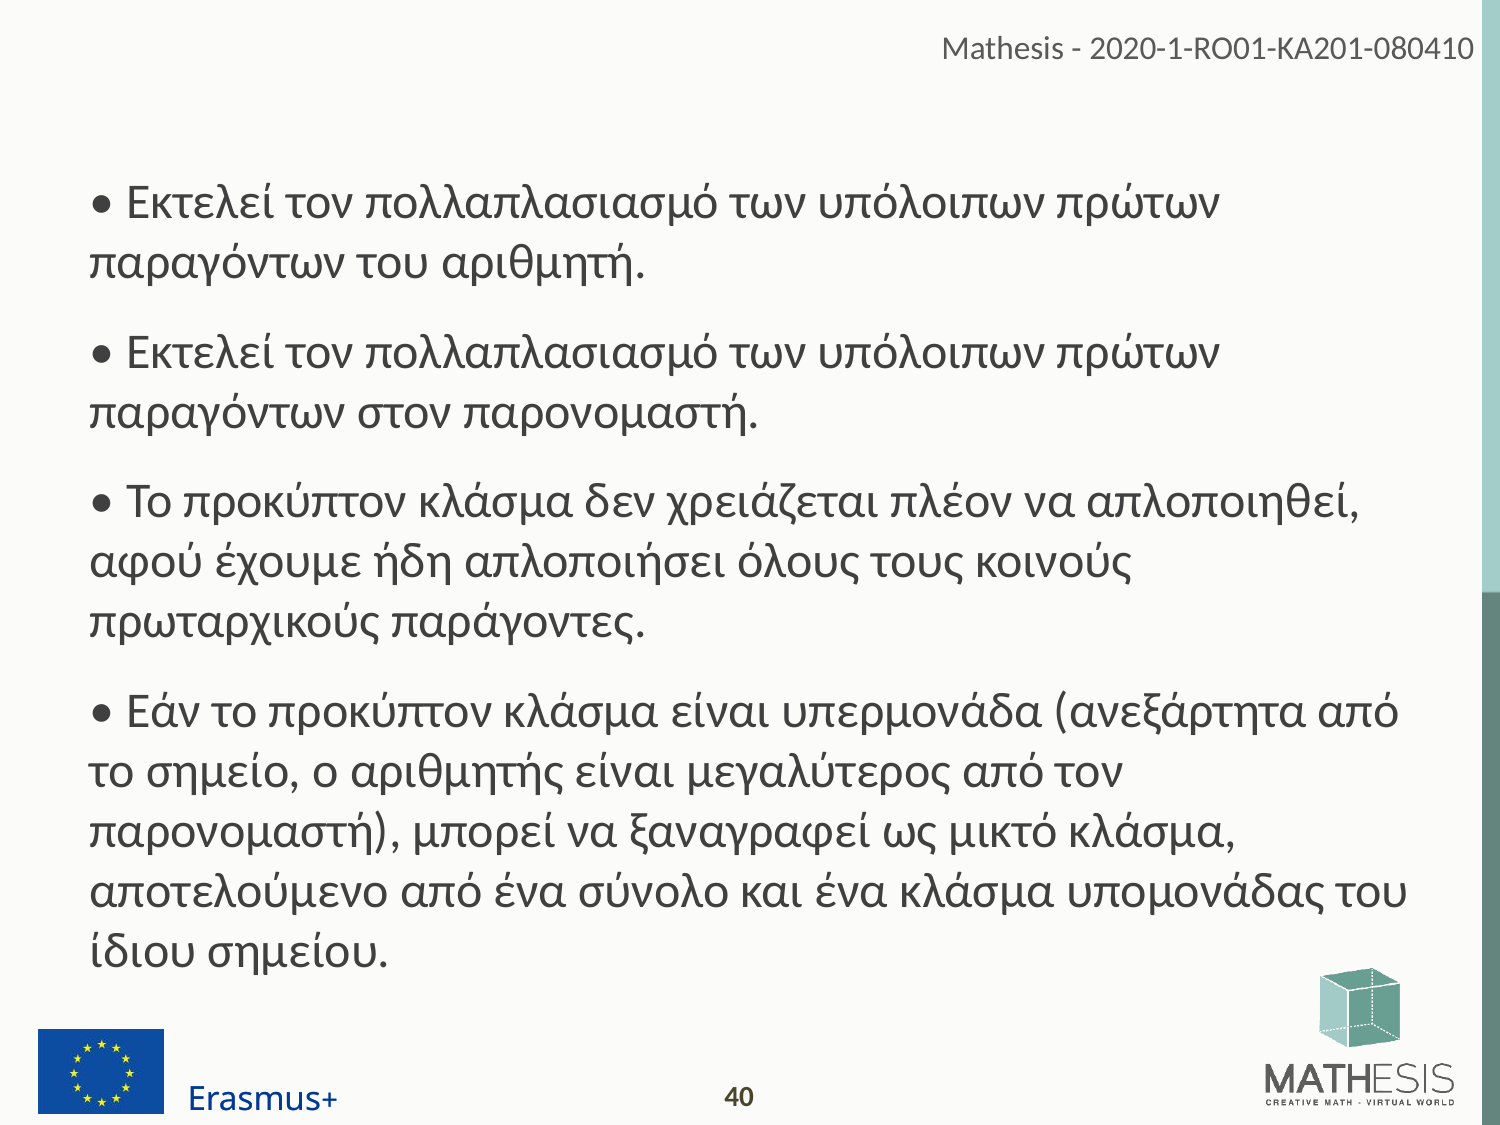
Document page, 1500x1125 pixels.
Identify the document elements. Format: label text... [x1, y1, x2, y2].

list • Εκτελεί τον πολλαπλασιασμό των υπόλοιπων πρώτων παραγόντων του αριθμητή. • Εκτελεί τον πολλαπλασιασμό των υπόλοιπων πρώτων παραγόντων στον παρονομαστή. • Το προκύπτον κλάσμα δεν χρειάζεται πλέον να απλοποιηθεί, αφού έχουμε ήδη απλοποιήσει όλους τους κοινούς πρωταρχικούς παράγοντες. • Εάν το προκύπτον κλάσμα είναι υπερμονάδα (ανεξάρτητα από το σημείο, ο αριθμητής είναι μεγαλύτερος από τον παρονομαστή), μπορεί να ξαναγραφεί ως μικτό κλάσμα, αποτελούμενο από ένα σύνολο και ένα κλάσμα υπομονάδας του ίδιου σημείου. [75, 161, 1425, 904]
picture [38, 1029, 164, 1114]
